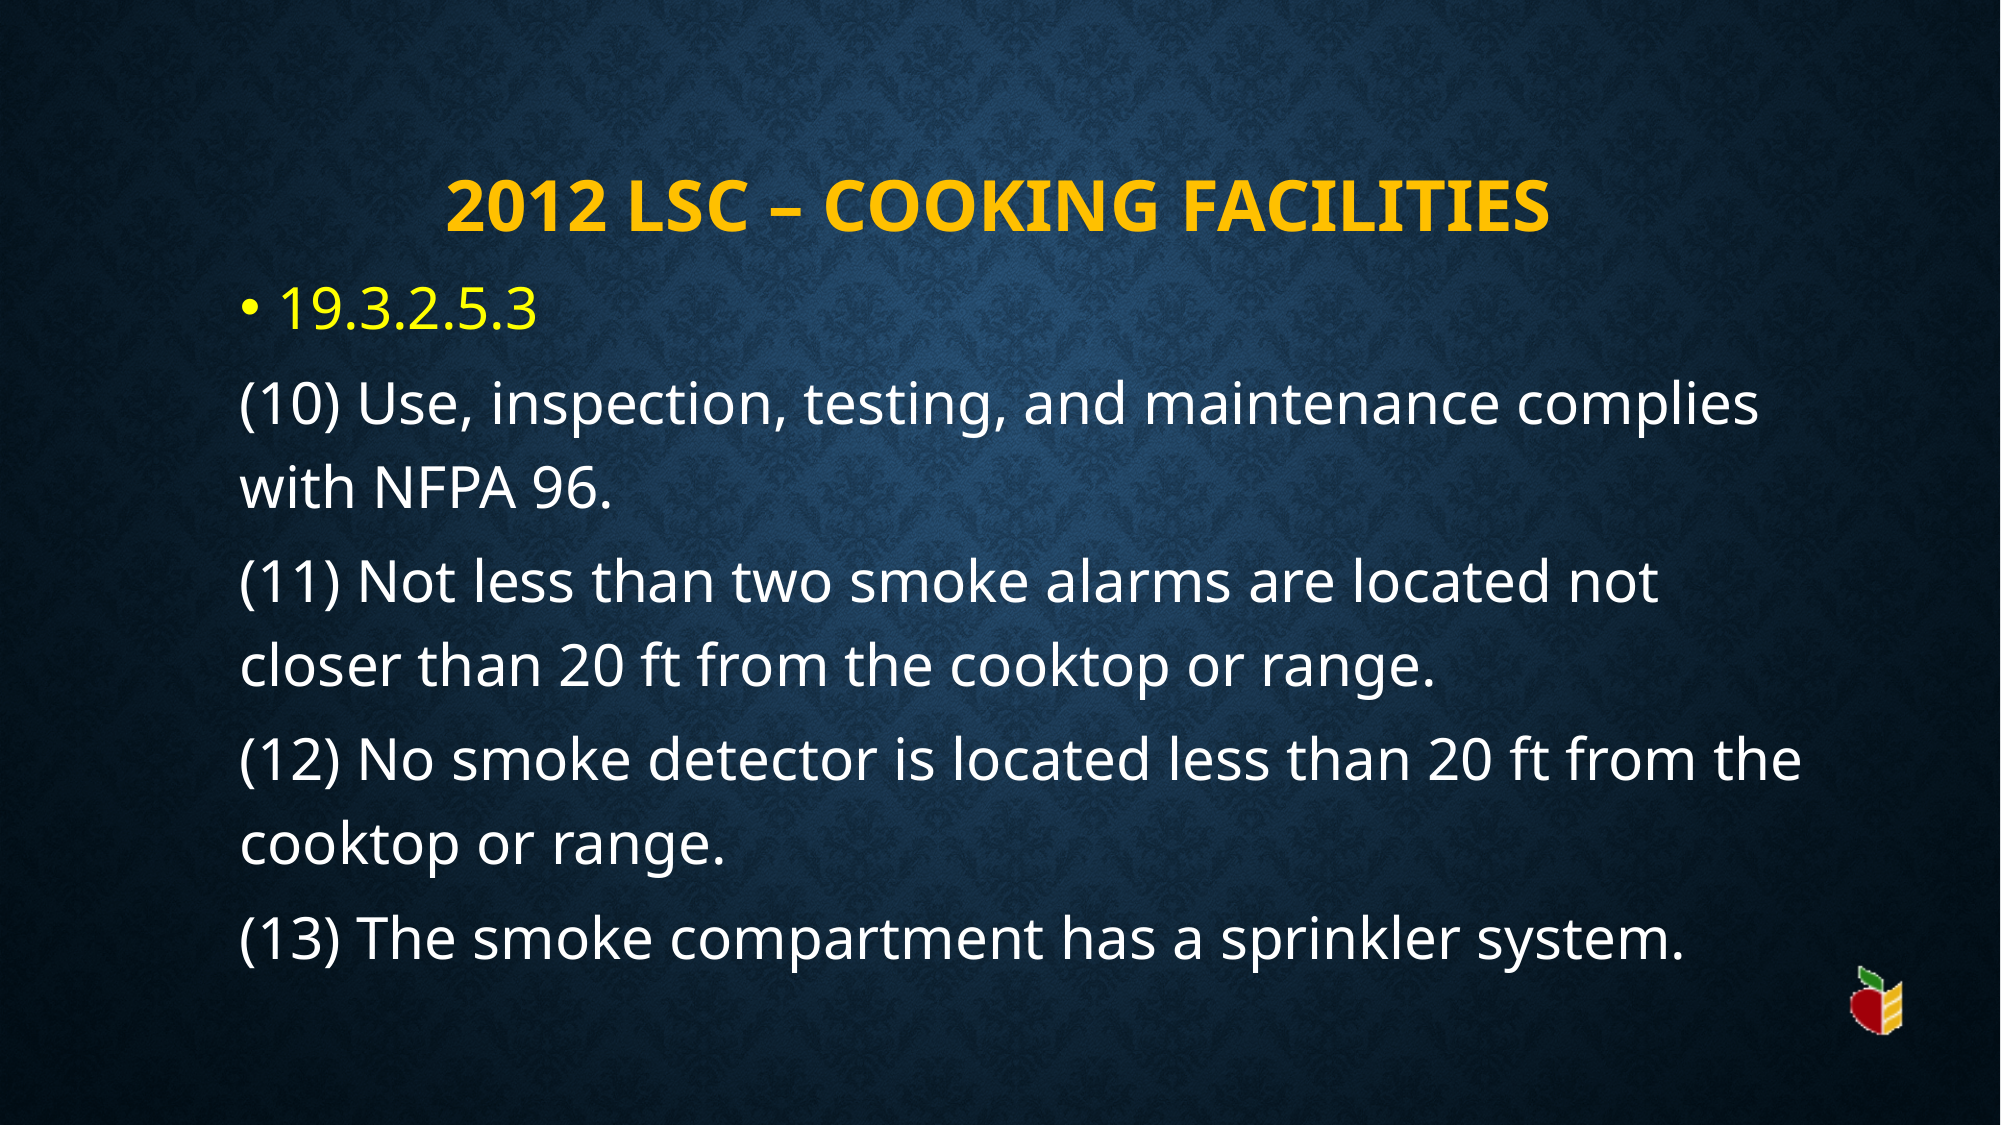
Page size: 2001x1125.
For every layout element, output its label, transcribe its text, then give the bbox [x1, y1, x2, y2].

title 2012 Lsc – cooking facilities [149, 99, 1849, 249]
picture [1847, 964, 1907, 1039]
list 19.3.2.5.3 (10) Use, inspection, testing, and maintenance complies with NFPA 96. (11) Not less than two smoke alarms are located not closer than 20 ft from the cooktop or range. (12) No smoke detector is located less than 20 ft from the cooktop or range. (13) The smoke compartment has a sprinkler system. [149, 249, 1849, 1061]
